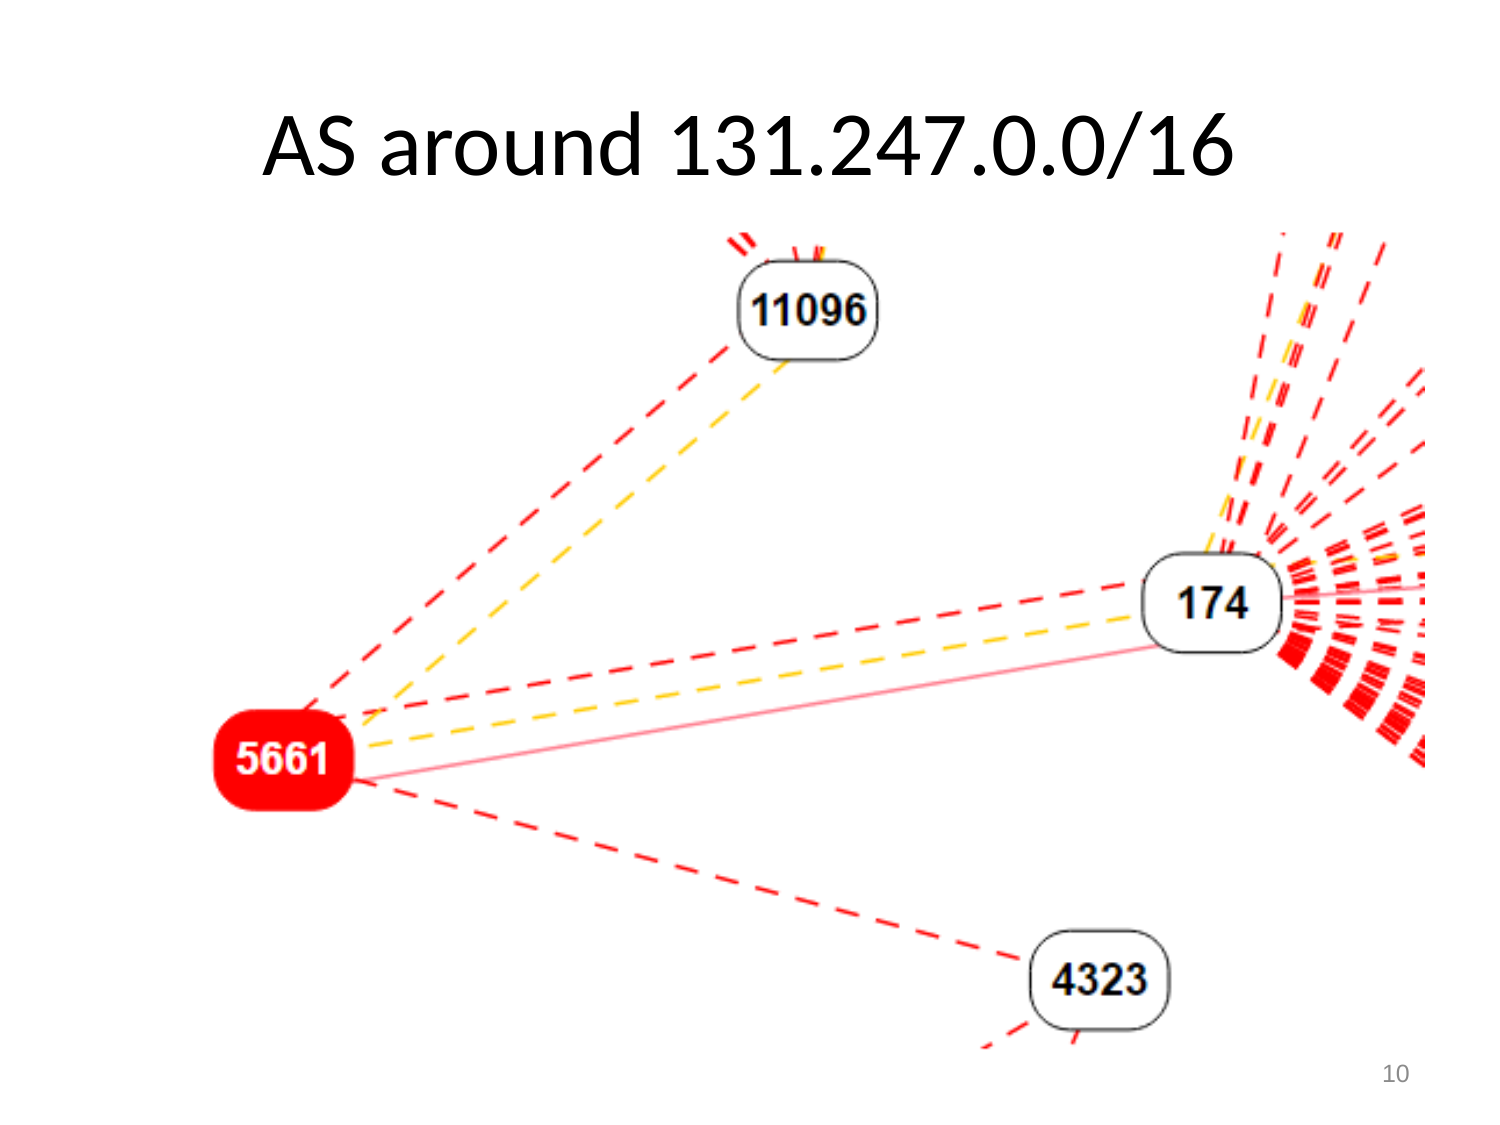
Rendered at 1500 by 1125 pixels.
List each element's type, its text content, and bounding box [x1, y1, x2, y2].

title AS around 131.247.0.0/16 [74, 44, 1426, 223]
picture [74, 223, 1426, 1061]
slide_number 10 [1074, 1067, 1425, 1103]
